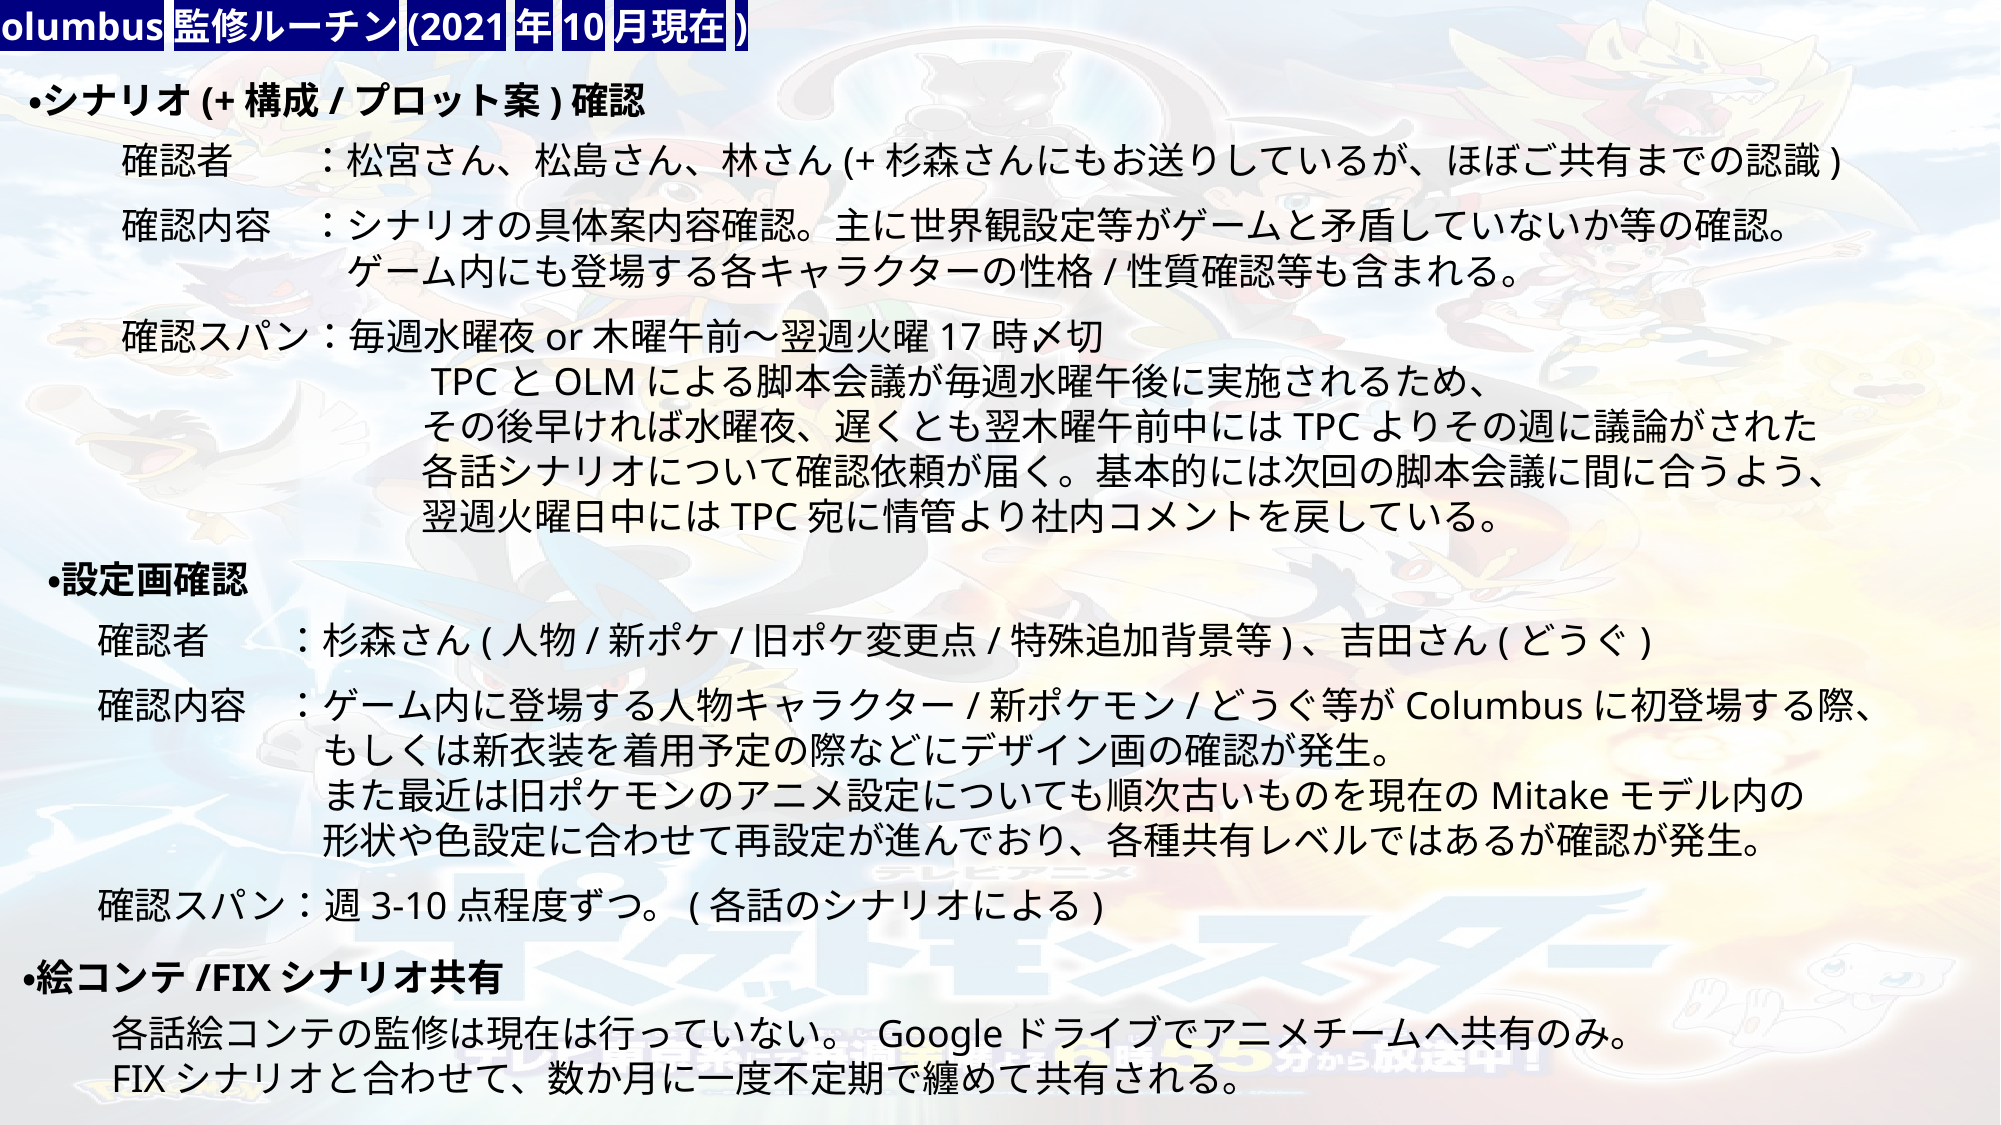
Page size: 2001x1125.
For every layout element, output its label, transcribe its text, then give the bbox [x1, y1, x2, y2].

text_box 確認者 ：松宮さん、松島さん、林さん(+杉森さんにもお送りしているが、ほぼご共有までの認識) 確認内容 ：シナリオの具体案内容確認。主に世界観設定等がゲームと矛盾していないか等の確認。 ゲーム内にも登場する各キャラクターの性格/性質確認等も含まれる。 確認スパン：毎週水曜夜or木曜午前～翌週火曜17時〆切 TPCとOLMによる脚本会議が毎週水曜午後に実施されるため、 その後早ければ水曜夜、遅くとも翌木曜午前中にはTPCよりその週に議論がされた 各話シナリオについて確認依頼が届く。基本的には次回の脚本会議に間に合うよう、 翌週火曜日中にはTPC宛に情管より社内コメントを戻している。 [107, 130, 1861, 545]
text_box 確認者 ：杉森さん(人物/新ポケ/旧ポケ変更点/特殊追加背景等)、吉田さん(どうぐ) 確認内容 ：ゲーム内に登場する人物キャラクター/新ポケモン/どうぐ等がColumbusに初登場する際、 もしくは新衣装を着用予定の際などにデザイン画の確認が発生。 また最近は旧ポケモンのアニメ設定についても順次古いものを現在のMitakeモデル内の 形状や色設定に合わせて再設定が進んでおり、各種共有レベルではあるが確認が発生。 確認スパン：週3-10点程度ずつ。(各話のシナリオによる) [82, 609, 1908, 935]
text_box ・絵コンテ/FIXシナリオ共有 [7, 946, 521, 1006]
text_box ・設定画確認 [32, 548, 264, 609]
text_box 各話絵コンテの監修は現在は行っていない。 Googleドライブでアニメチームへ共有のみ。 FIXシナリオと合わせて、数か月に一度不定期で纏めて共有される。 [96, 1002, 1664, 1108]
text_box Columbus監修ルーチン(2021年10月現在) [0, 0, 763, 56]
text_box ・シナリオ(+構成/プロット案)確認 [13, 69, 662, 130]
